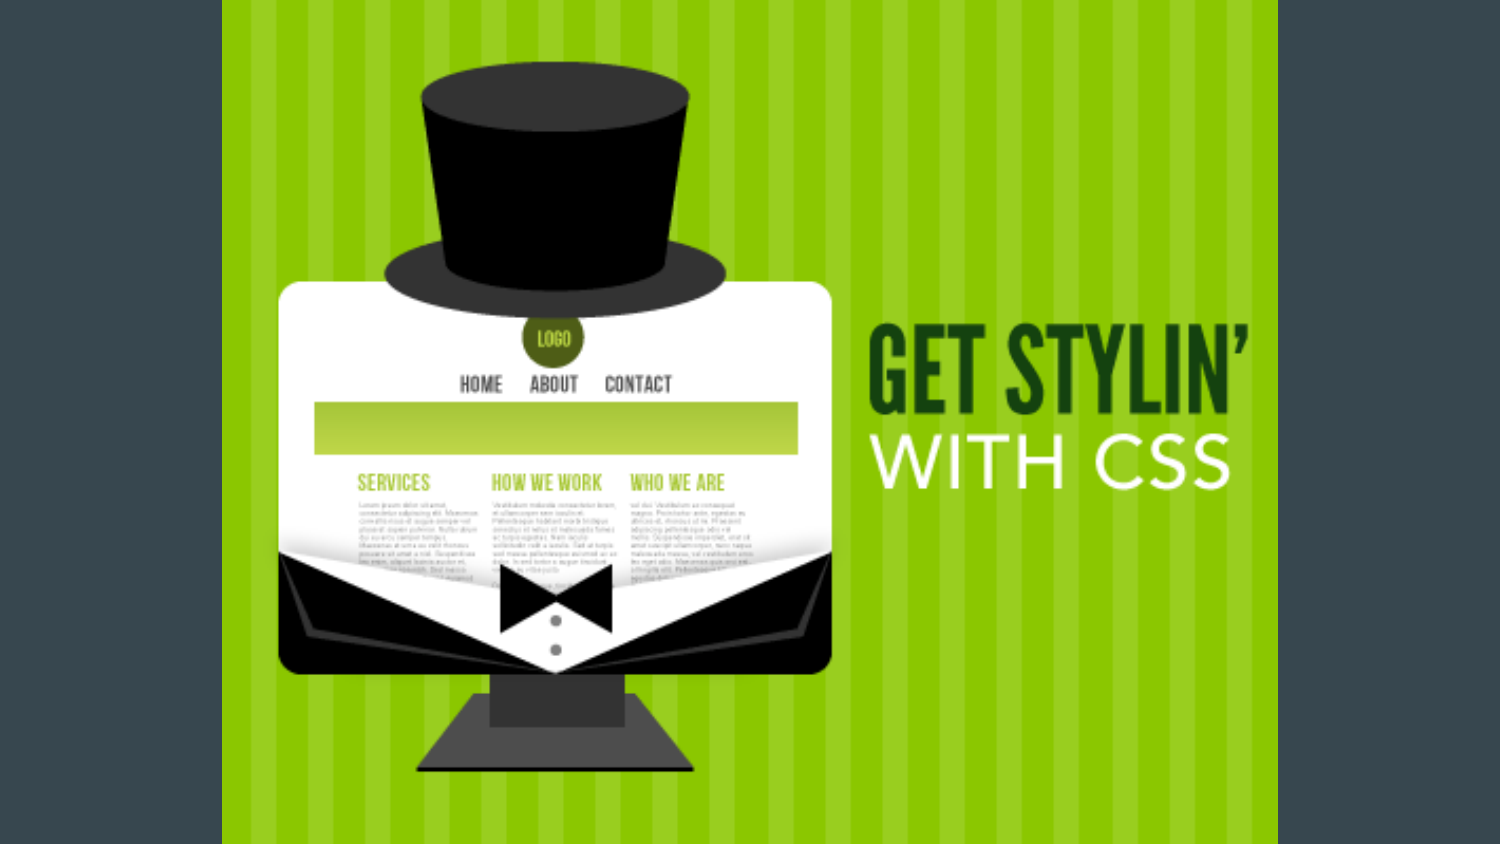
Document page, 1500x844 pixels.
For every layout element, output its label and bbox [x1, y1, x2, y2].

picture [222, 0, 1278, 844]
